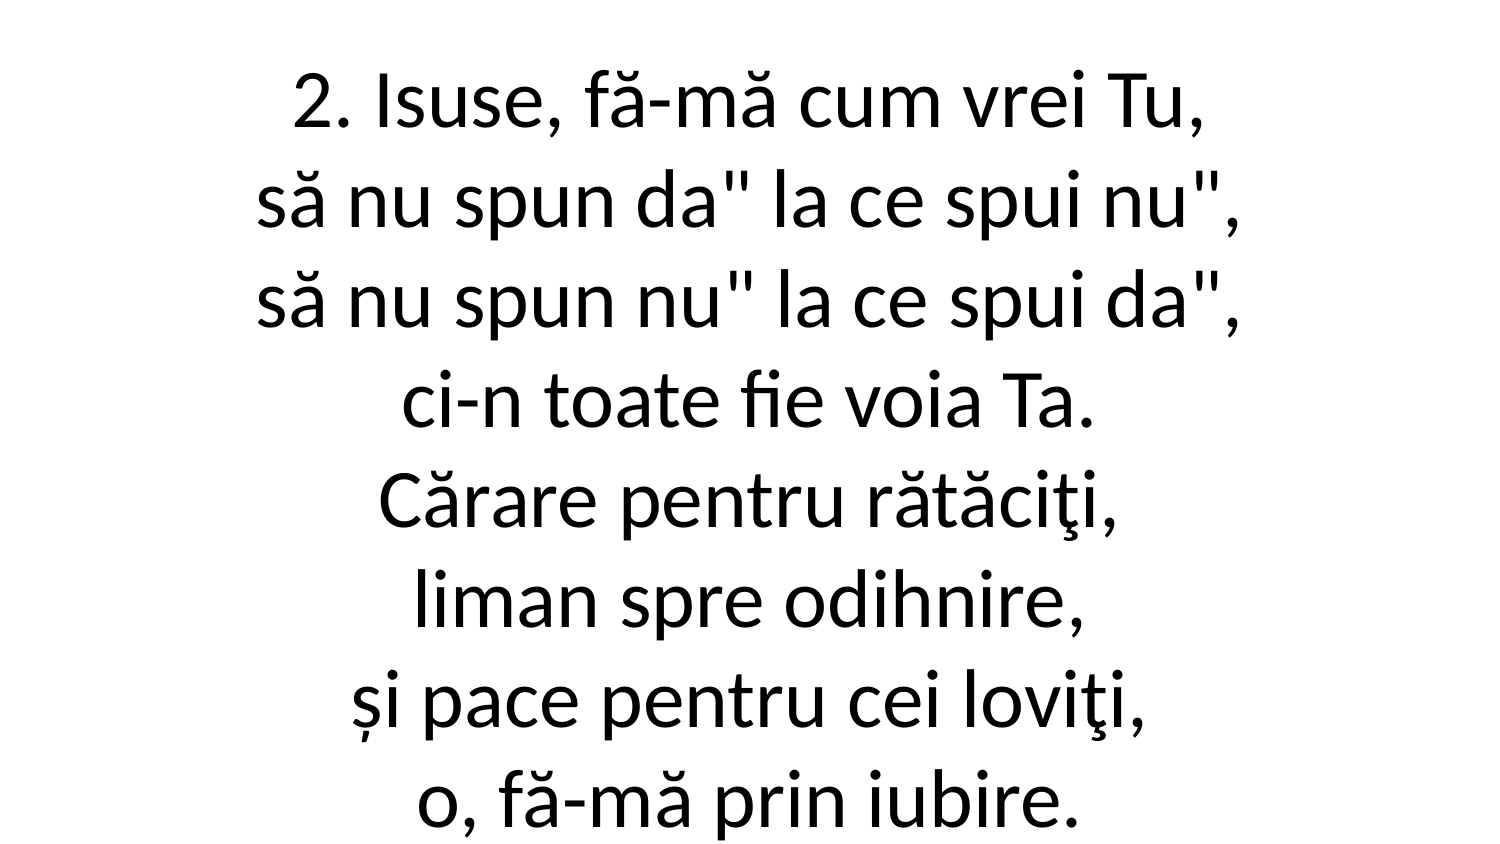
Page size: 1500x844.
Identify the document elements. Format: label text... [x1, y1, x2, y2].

text_box 2. Isuse, fă-mă cum vrei Tu, să nu spun da" la ce spui nu", să nu spun nu" la ce spui da", ci-n toate fie voia Ta. Cărare pentru rătăciţi, liman spre odihnire, și pace pentru cei loviţi, o, fă-mă prin iubire. [240, 0, 1259, 844]
